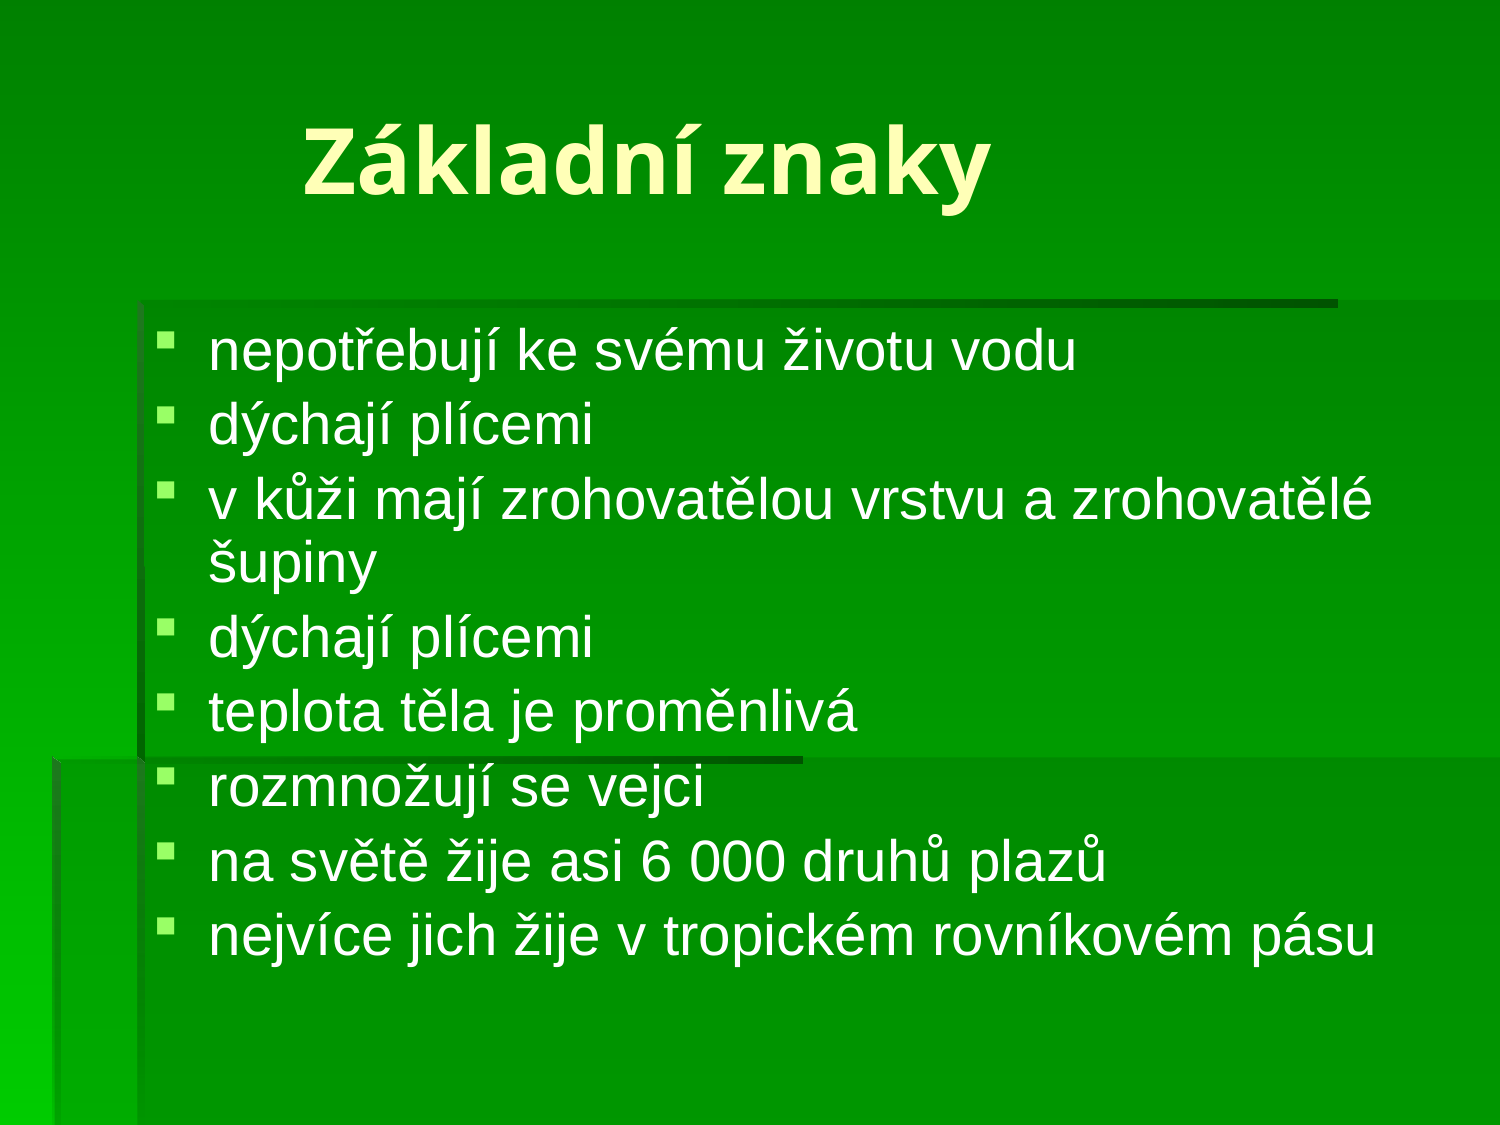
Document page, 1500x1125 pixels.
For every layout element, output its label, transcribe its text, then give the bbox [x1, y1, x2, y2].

title Základní znaky [74, 39, 1451, 276]
list nepotřebují ke svému životu vodu dýchají plícemi v kůži mají zrohovatělou vrstvu a zrohovatělé šupiny dýchají plícemi teplota těla je proměnlivá rozmnožují se vejci na světě žije asi 6 000 druhů plazů nejvíce jich žije v tropickém rovníkovém pásu [137, 312, 1452, 1001]
